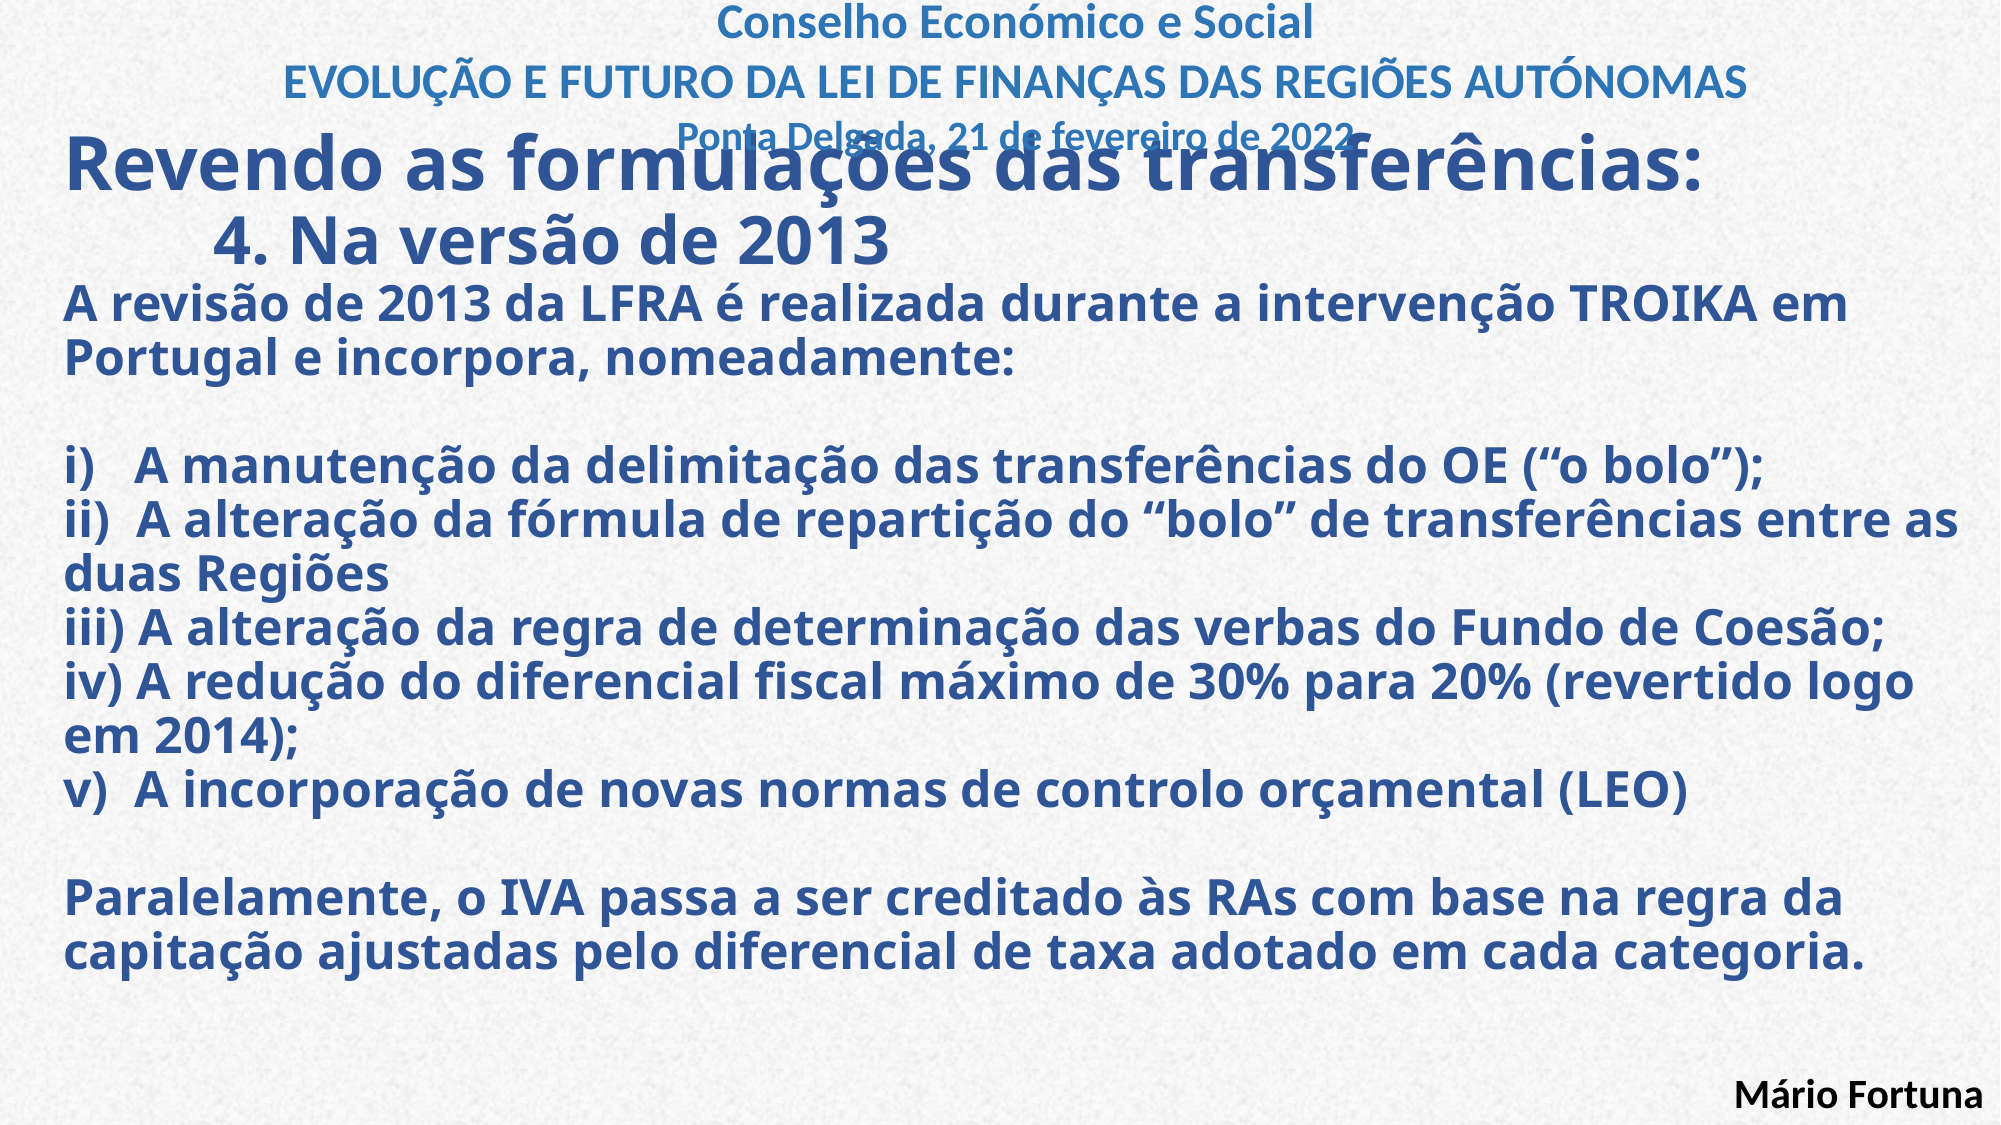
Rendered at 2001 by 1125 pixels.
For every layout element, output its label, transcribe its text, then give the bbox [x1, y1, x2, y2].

text_box Conselho Económico e Social EVOLUÇÃO E FUTURO DA LEI DE FINANÇAS DAS REGIÕES AUTÓNOMAS Ponta Delgada, 21 de fevereiro de 2022 [16, 0, 2000, 167]
title Revendo as formulações das transferências: 4. Na versão de 2013 A revisão de 2013 da LFRA é realizada durante a intervenção TROIKA em Portugal e incorpora, nomeadamente: i) A manutenção da delimitação das transferências do OE (“o bolo”); ii) A alteração da fórmula de repartição do “bolo” de transferências entre as duas Regiões iii) A alteração da regra de determinação das verbas do Fundo de Coesão; iv) A redução do diferencial fiscal máximo de 30% para 20% (revertido logo em 2014); v) A incorporação de novas normas de controlo orçamental (LEO) Paralelamente, o IVA passa a ser creditado às RAs com base na regra da capitação ajustadas pelo diferencial de taxa adotado em cada categoria. [48, 367, 1984, 988]
text_box Mário Fortuna [1719, 1059, 1999, 1125]
